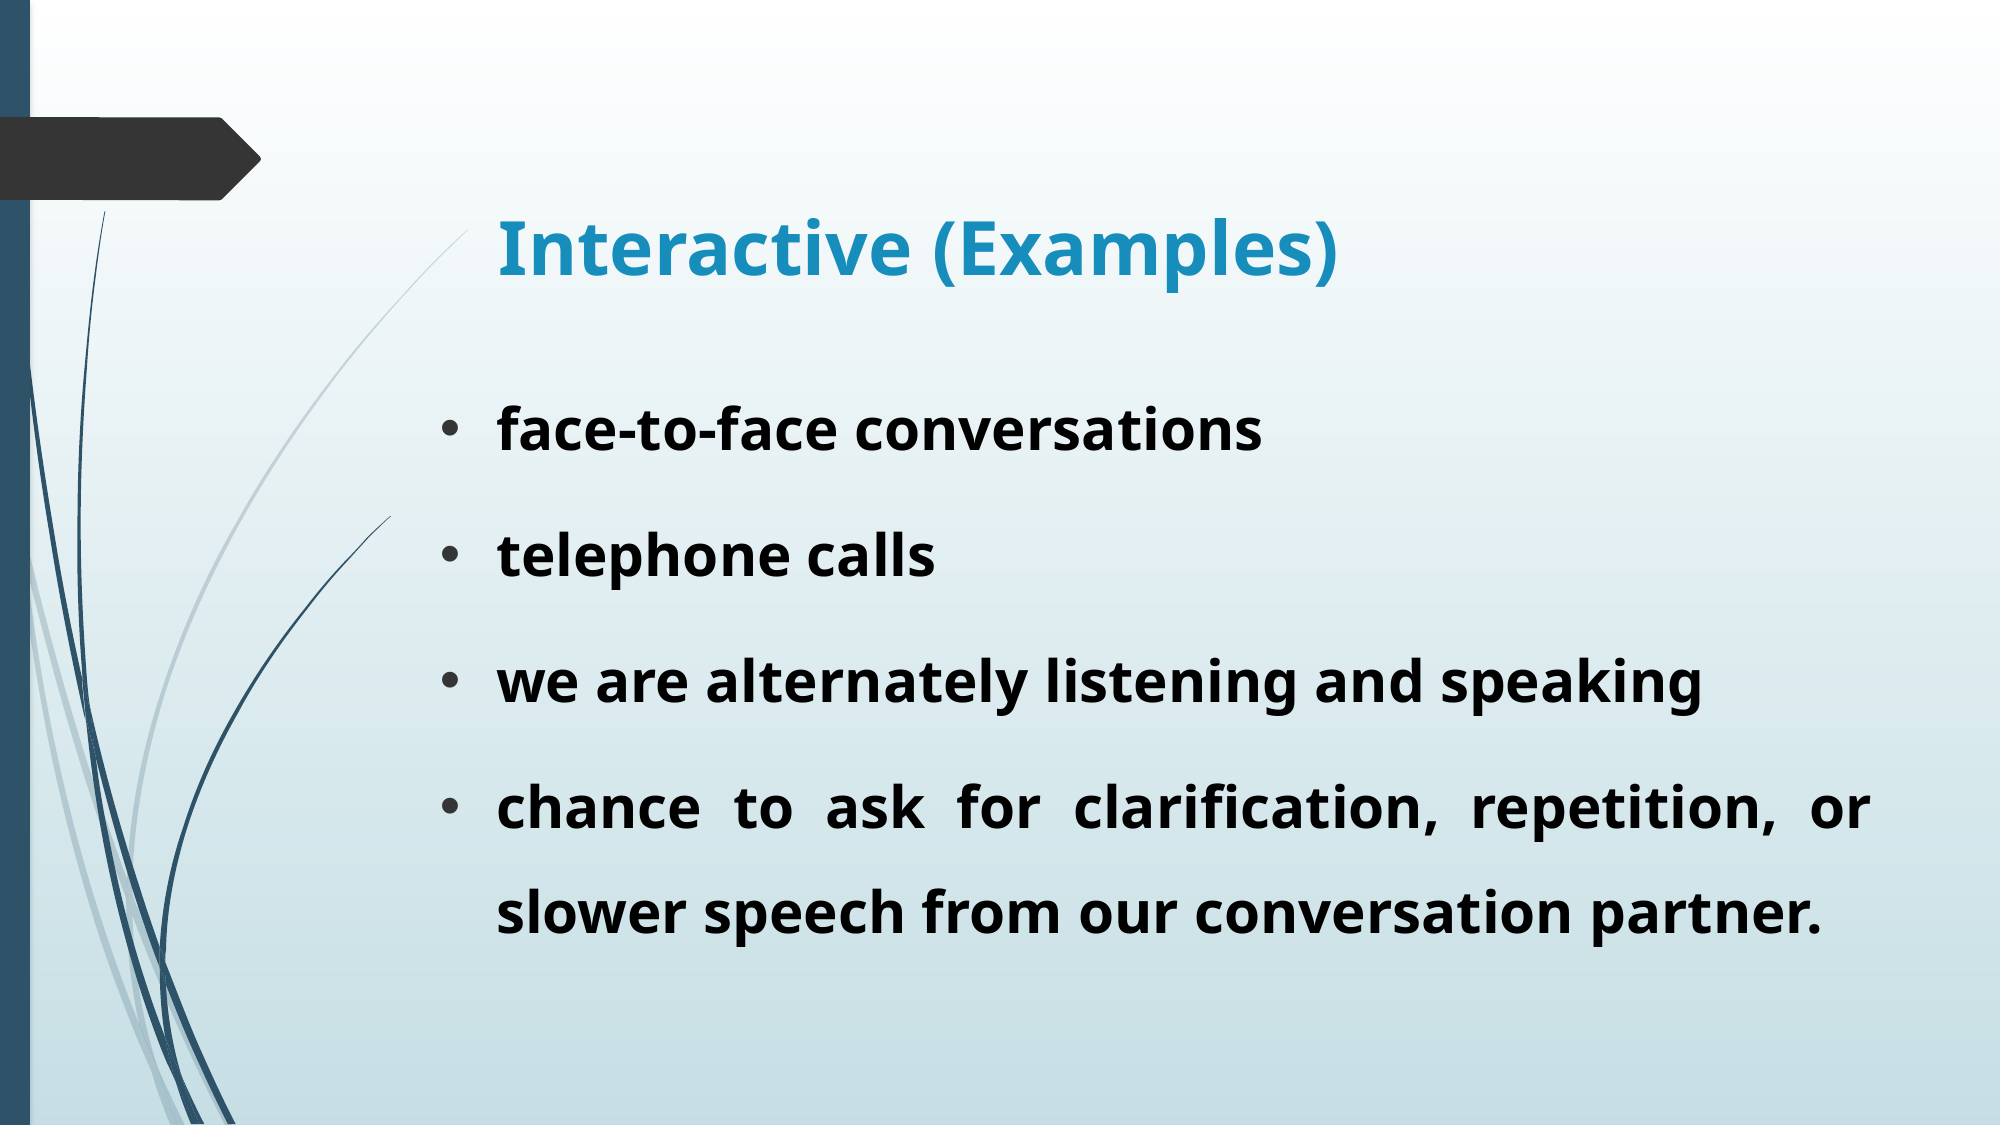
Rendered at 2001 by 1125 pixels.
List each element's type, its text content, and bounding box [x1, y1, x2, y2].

list face-to-face conversations telephone calls we are alternately listening and speaking chance to ask for clarification, repetition, or slower speech from our conversation partner. [424, 350, 1888, 970]
title Interactive (Examples) [425, 102, 1888, 313]
